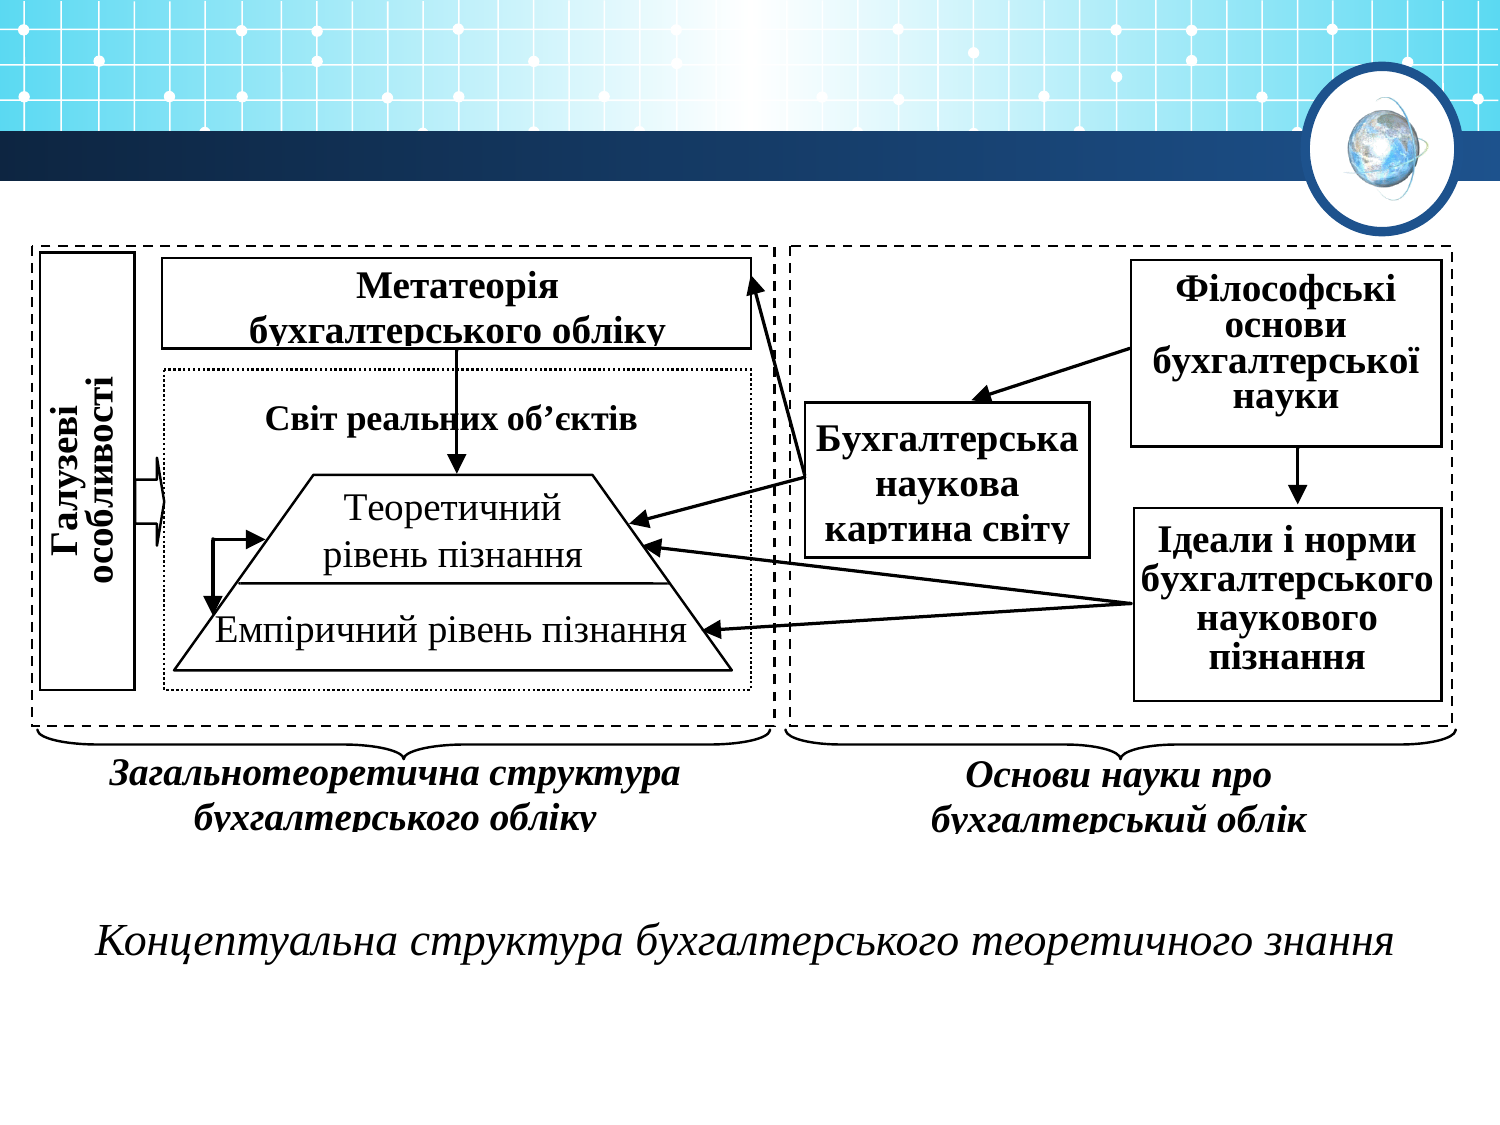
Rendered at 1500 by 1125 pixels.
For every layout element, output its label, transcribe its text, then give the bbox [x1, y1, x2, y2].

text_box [29, 243, 1462, 838]
text_box Концептуальна структура бухгалтерського теоретичного знання [63, 902, 1428, 973]
picture [1310, 72, 1454, 225]
text_box [29, 168, 1394, 242]
